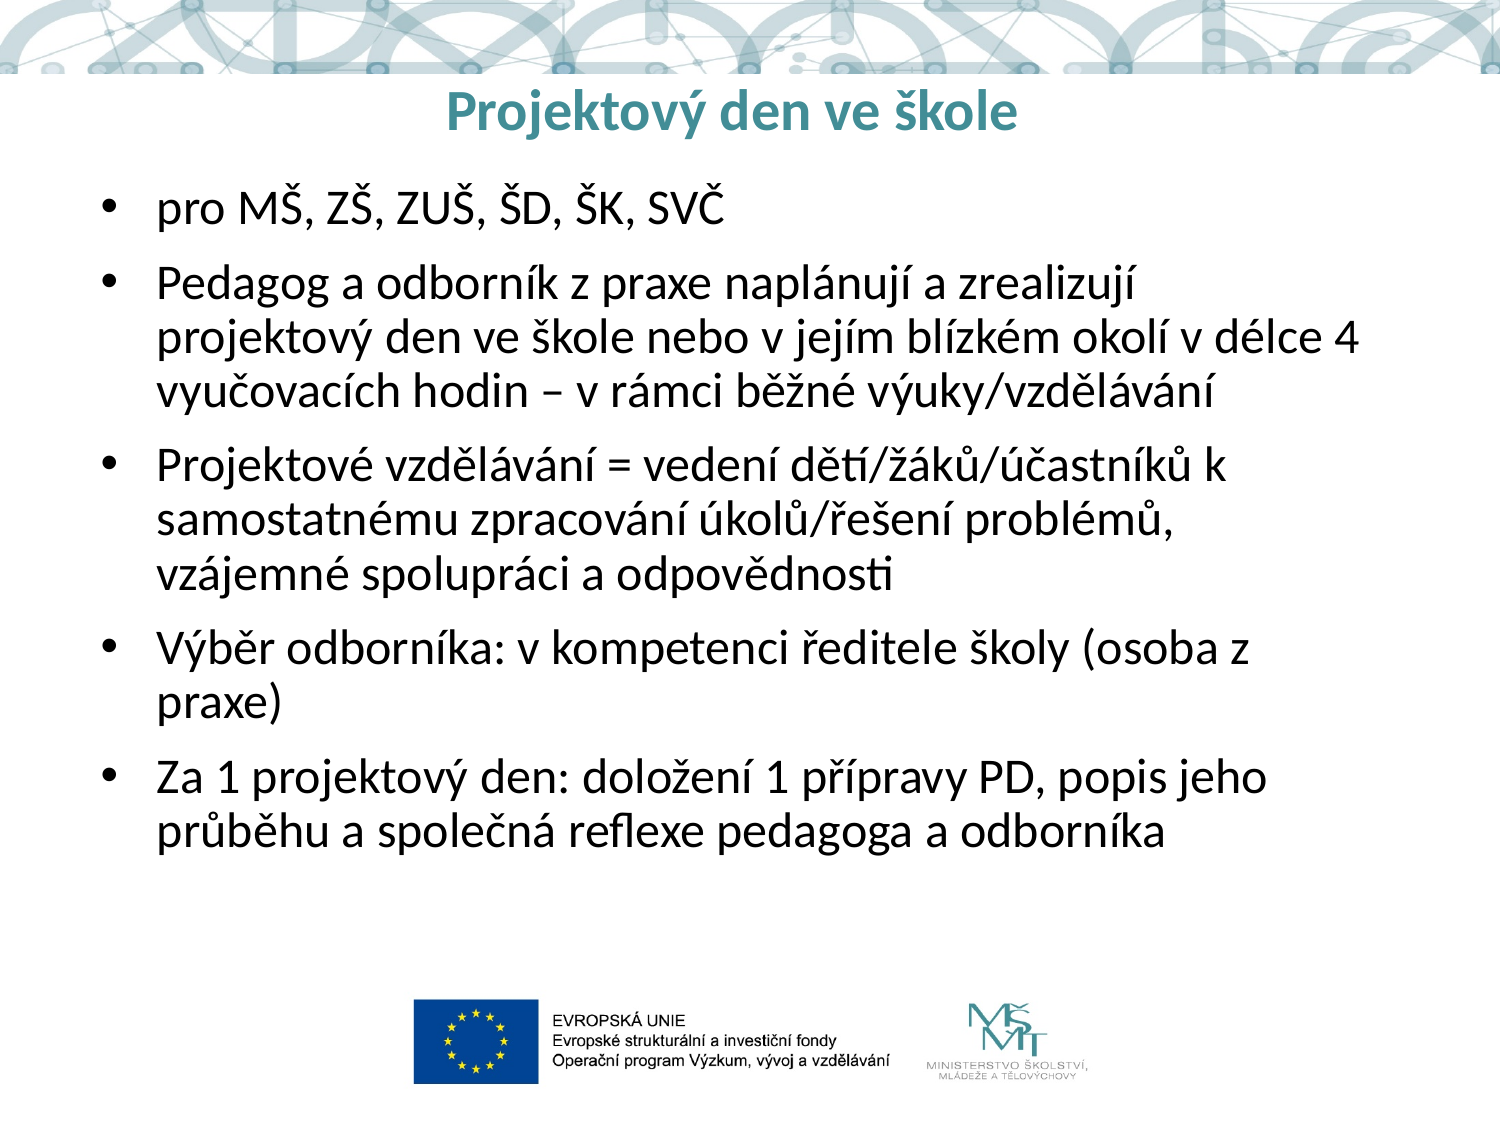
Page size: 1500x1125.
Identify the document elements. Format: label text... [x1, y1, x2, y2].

title Projektový den ve škole [69, 38, 1396, 186]
picture [371, 978, 1129, 1125]
list pro MŠ, ZŠ, ZUŠ, ŠD, ŠK, SVČ Pedagog a odborník z praxe naplánují a zrealizují projektový den ve škole nebo v jejím blízkém okolí v délce 4 vyučovacích hodin – v rámci běžné výuky/vzdělávání Projektové vzdělávání = vedení dětí/žáků/účastníků k samostatnému zpracování úkolů/řešení problémů, vzájemné spolupráci a odpovědnosti Výběr odborníka: v kompetenci ředitele školy (osoba z praxe) Za 1 projektový den: doložení 1 přípravy PD, popis jeho průběhu a společná reflexe pedagoga a odborníka [85, 173, 1380, 978]
picture [0, 0, 1500, 74]
